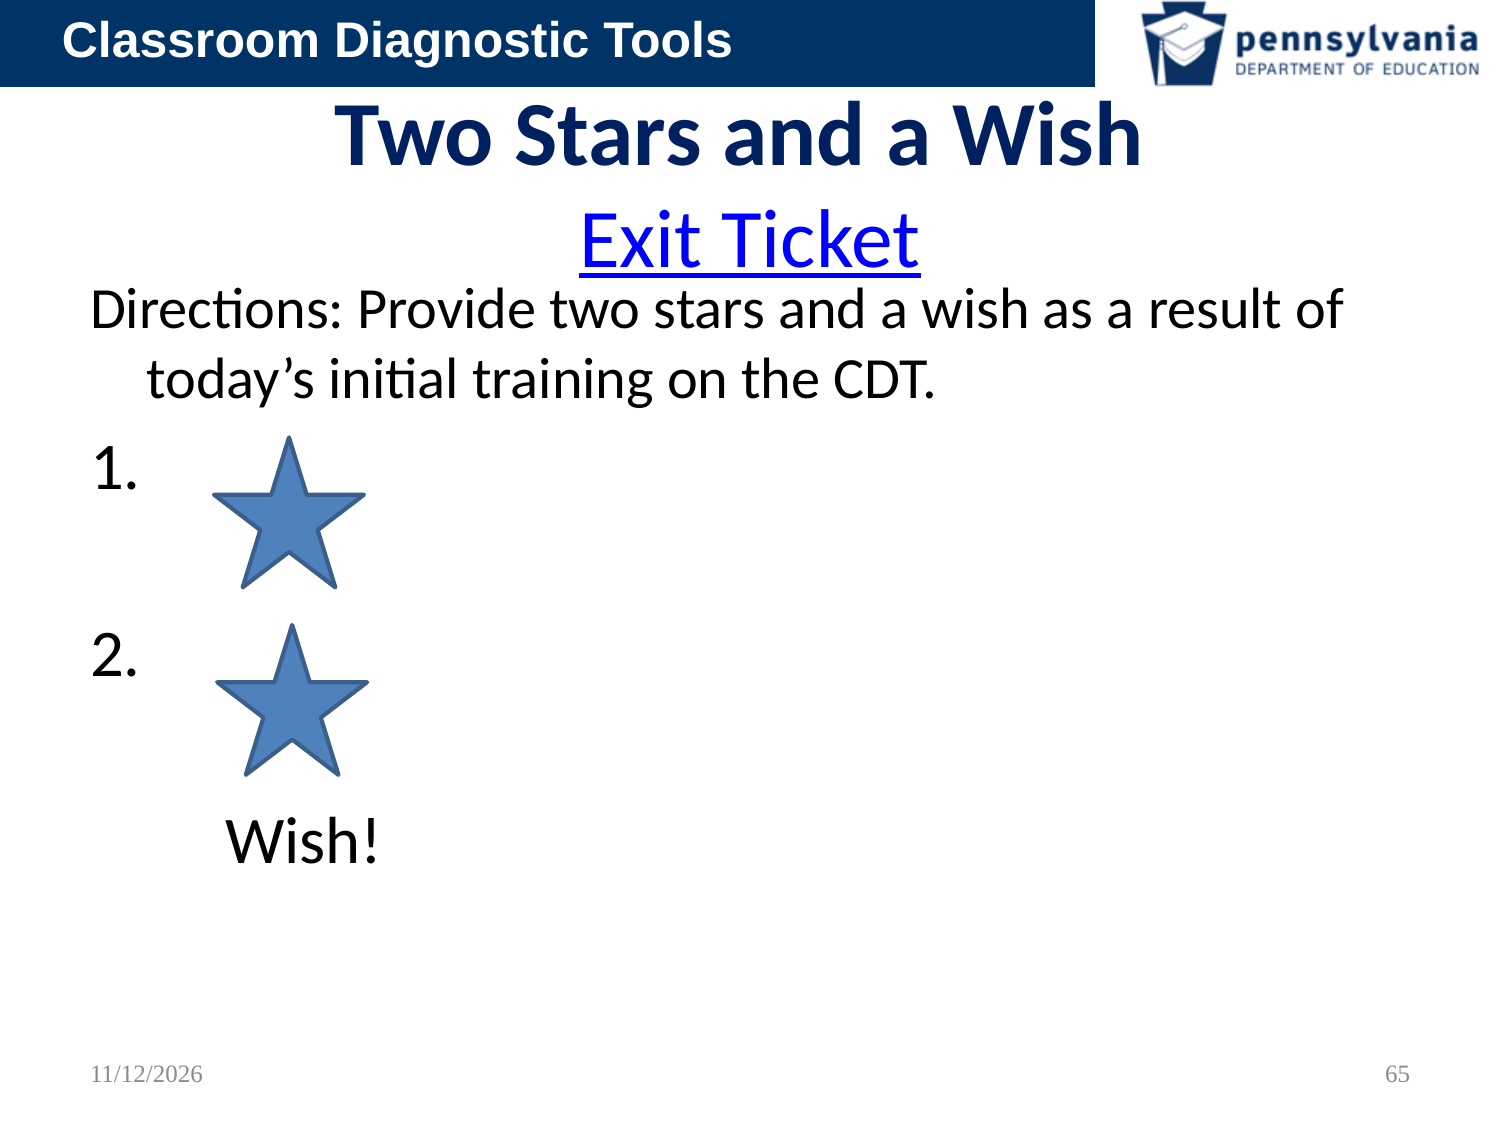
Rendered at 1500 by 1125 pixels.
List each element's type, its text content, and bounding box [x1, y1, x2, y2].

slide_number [75, 1042, 425, 1103]
picture [1134, 0, 1485, 90]
text_box [212, 435, 366, 590]
title Two Stars and a Wish Exit Ticket [74, 44, 1426, 233]
list Directions: Provide two stars and a wish as a result of today’s initial training on the CDT. 1. 2. Wish! [74, 262, 1426, 1006]
slide_number 65 [1074, 1042, 1425, 1103]
text_box [215, 622, 370, 777]
